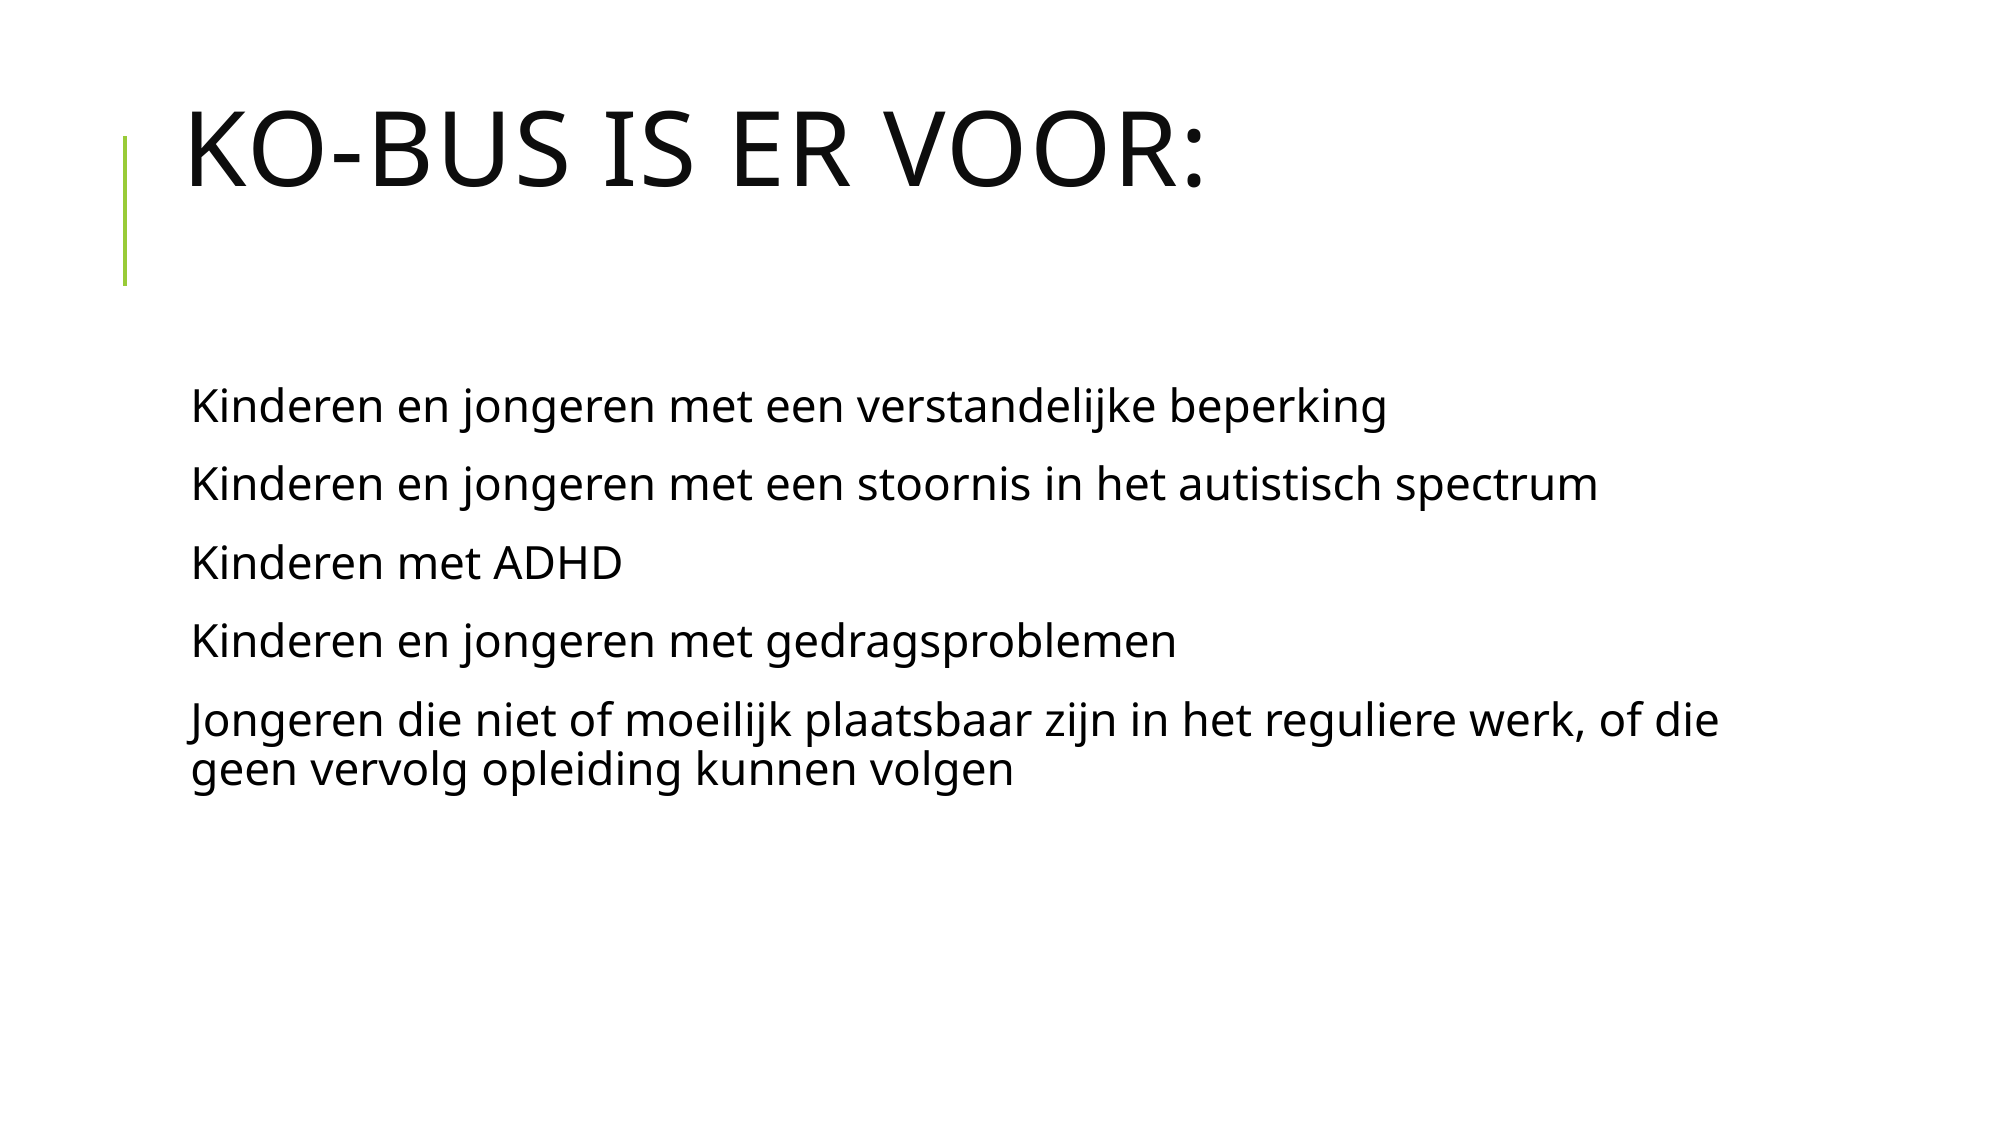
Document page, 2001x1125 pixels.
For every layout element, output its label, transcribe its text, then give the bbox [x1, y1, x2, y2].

list Kinderen en jongeren met een verstandelijke beperking Kinderen en jongeren met een stoornis in het autistisch spectrum Kinderen met ADHD Kinderen en jongeren met gedragsproblemen Jongeren die niet of moeilijk plaatsbaar zijn in het reguliere werk, of die geen vervolg opleiding kunnen volgen [168, 375, 1763, 1035]
title Ko-bus is er voor: [168, 96, 1763, 342]
